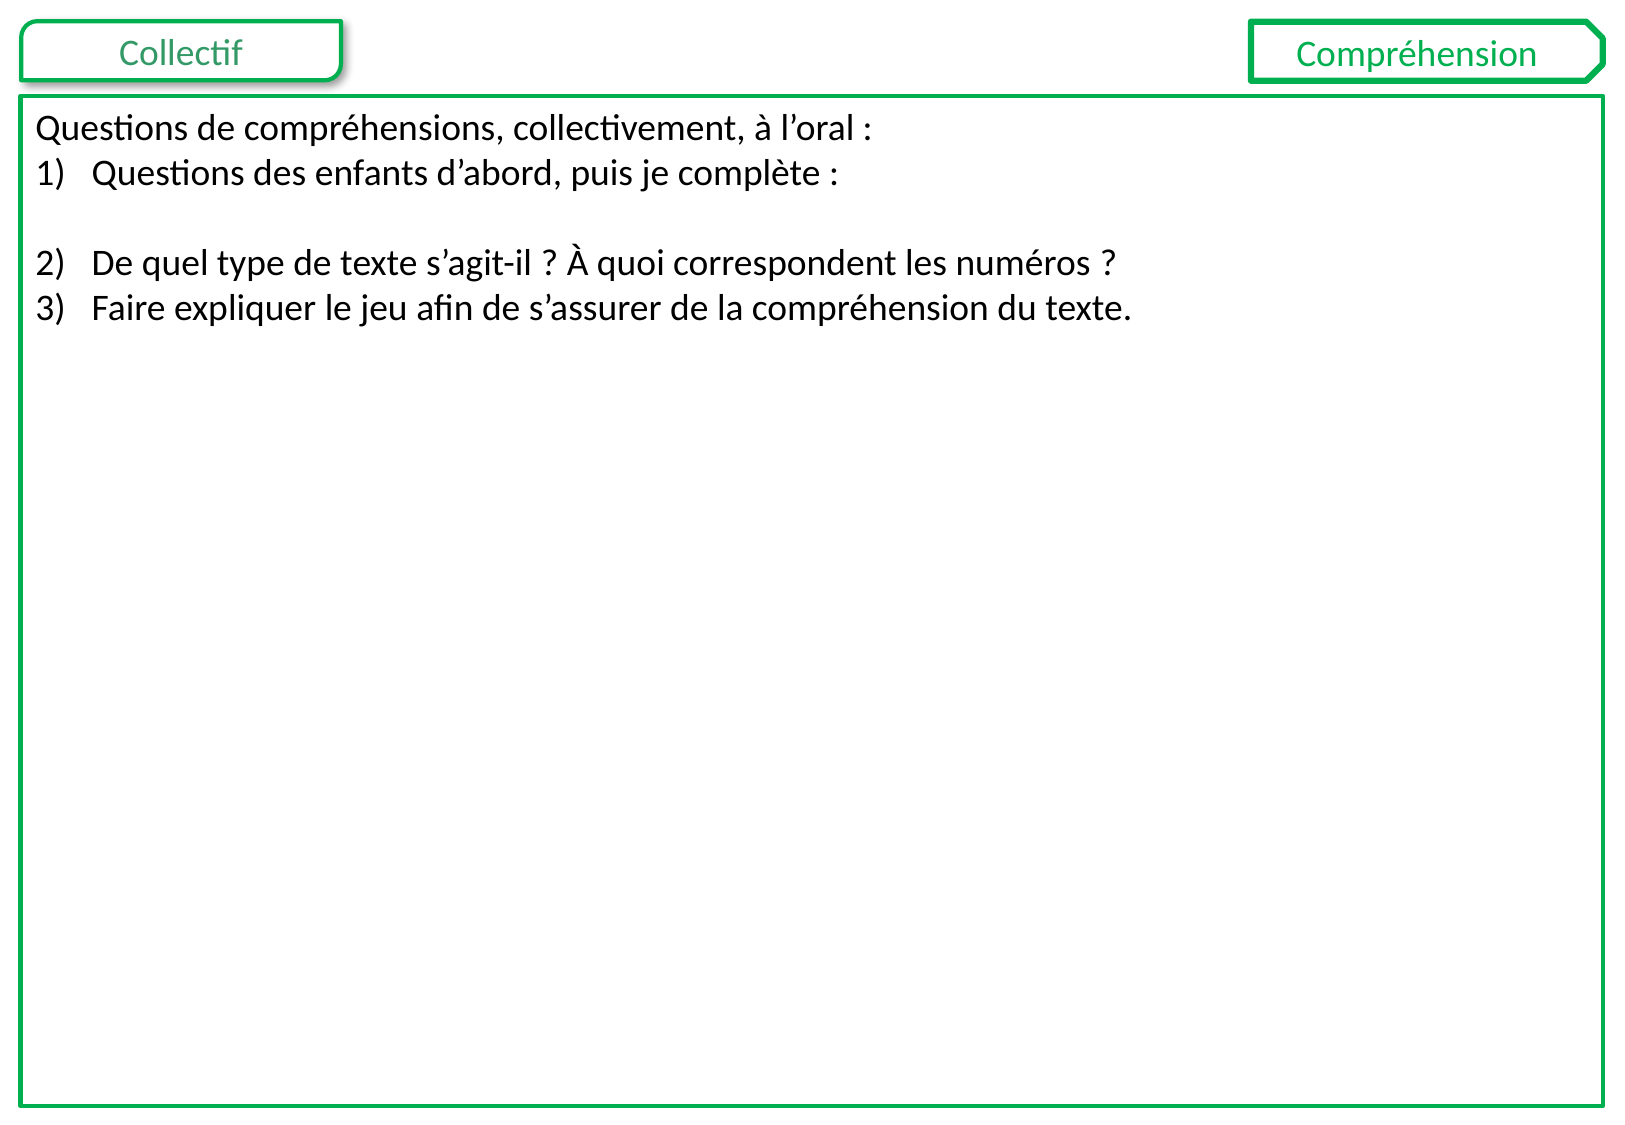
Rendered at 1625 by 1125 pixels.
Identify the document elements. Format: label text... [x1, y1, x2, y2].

list Compréhension [1250, 21, 1584, 81]
list Questions de compréhensions, collectivement, à l’oral : Questions des enfants d’abord, puis je complète : De quel type de texte s’agit-il ? À quoi correspondent les numéros ? Faire expliquer le jeu afin de s’assurer de la compréhension du texte. [18, 94, 1605, 1108]
